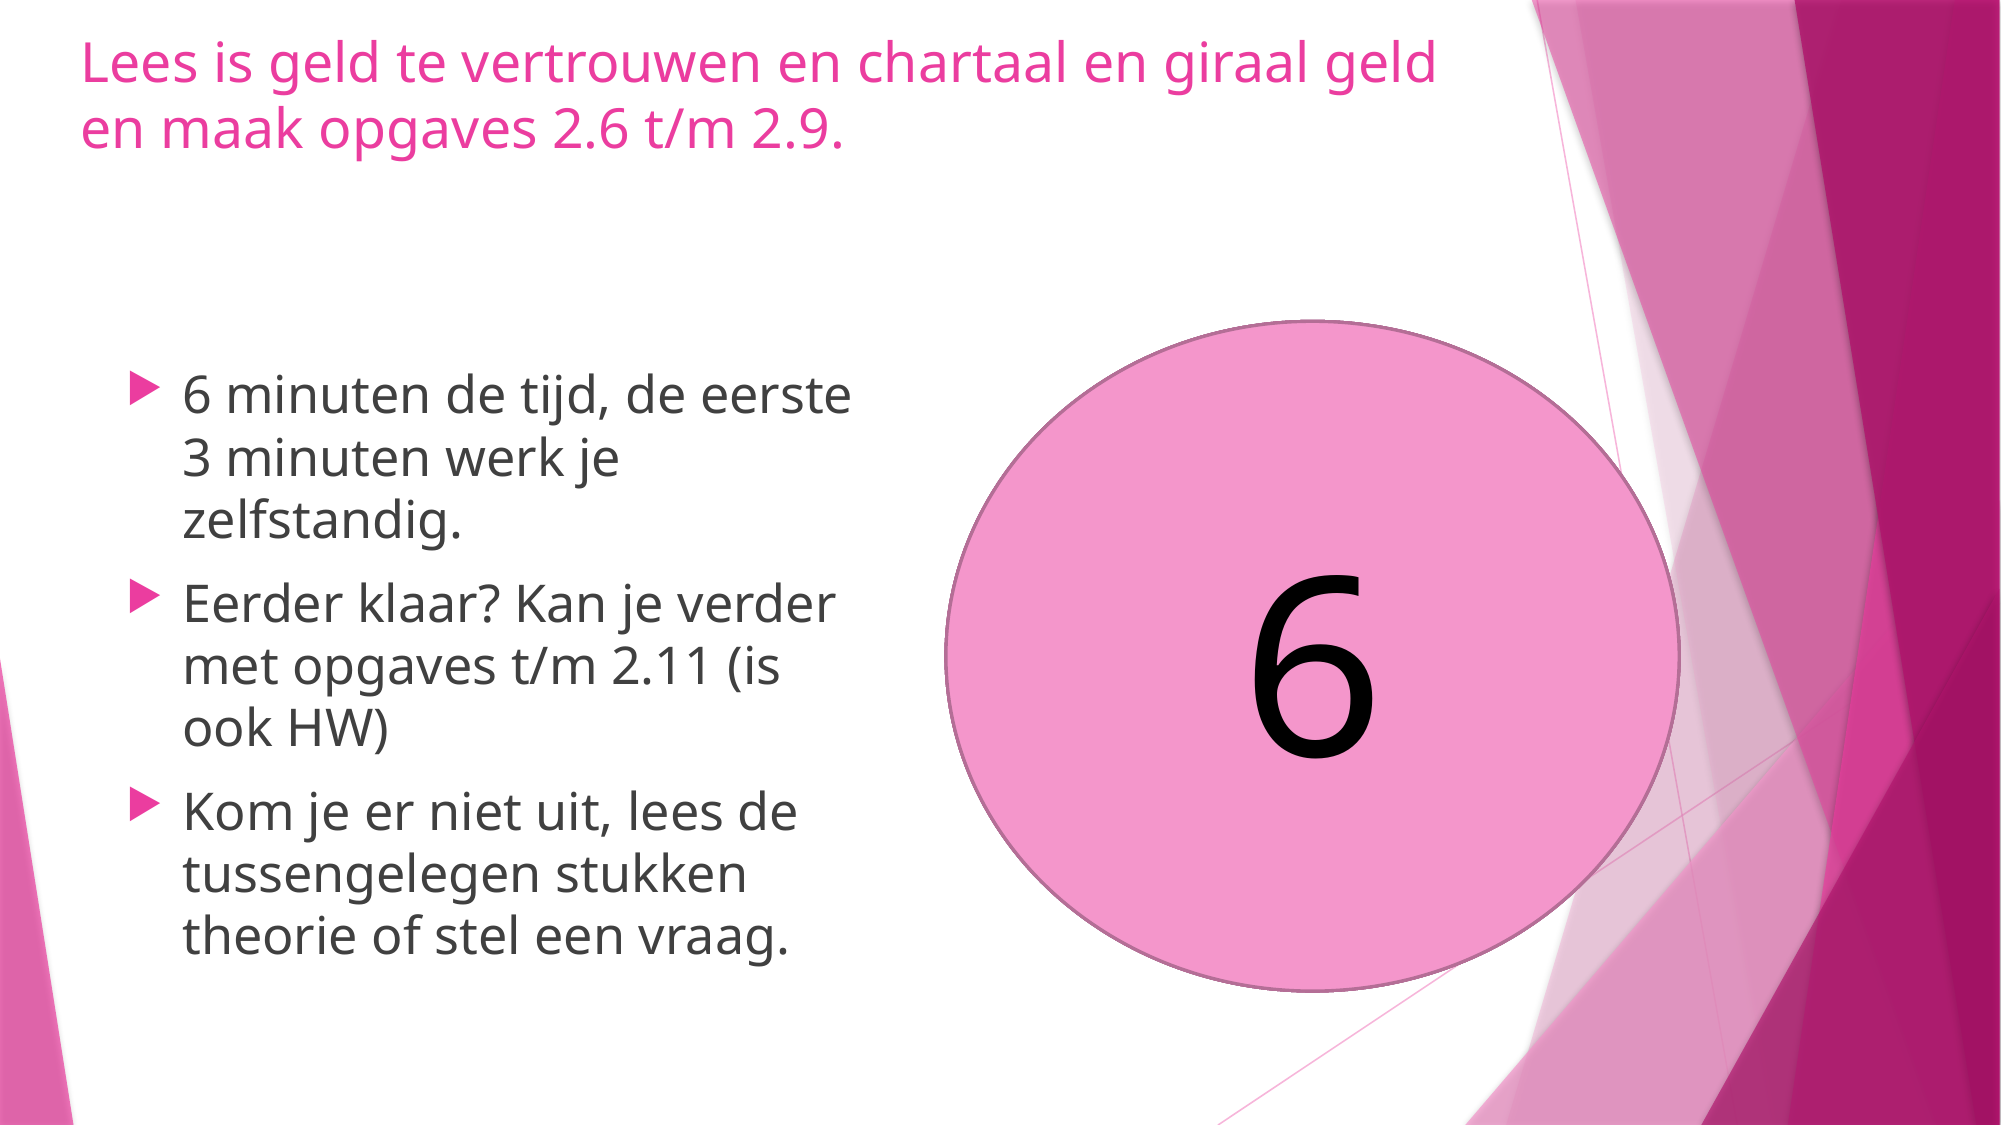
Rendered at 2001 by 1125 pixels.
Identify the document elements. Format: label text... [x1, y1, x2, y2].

text_box 6 [944, 319, 1681, 993]
list 6 minuten de tijd, de eerste 3 minuten werk je zelfstandig. Eerder klaar? Kan je verder met opgaves t/m 2.11 (is ook HW) Kom je er niet uit, lees de tussengelegen stukken theorie of stel een vraag. [111, 354, 896, 992]
title Lees is geld te vertrouwen en chartaal en giraal geld en maak opgaves 2.6 t/m 2.9. [65, 19, 1476, 236]
